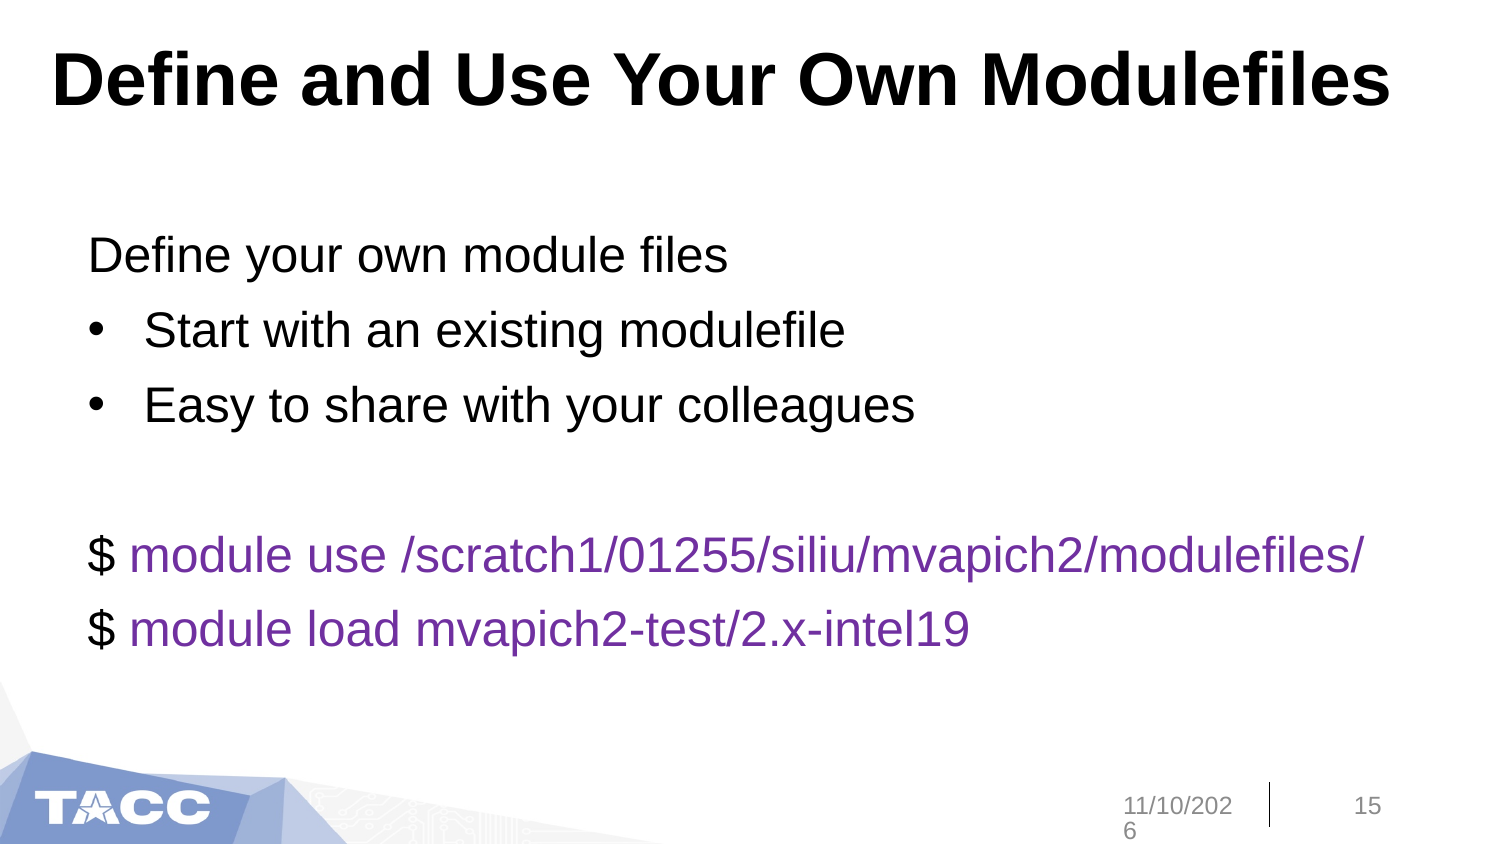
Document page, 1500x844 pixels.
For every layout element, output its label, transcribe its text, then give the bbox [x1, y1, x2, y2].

slide_number 15 [1284, 782, 1397, 827]
picture [0, 0, 1500, 844]
list Define your own module files Start with an existing modulefile Easy to share with your colleagues $ module use /scratch1/01255/siliu/mvapich2/modulefiles/ $ module load mvapich2-test/2.x-intel19 [72, 222, 1485, 758]
title Define and Use Your Own Modulefiles [36, 0, 1500, 164]
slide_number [1108, 782, 1255, 827]
